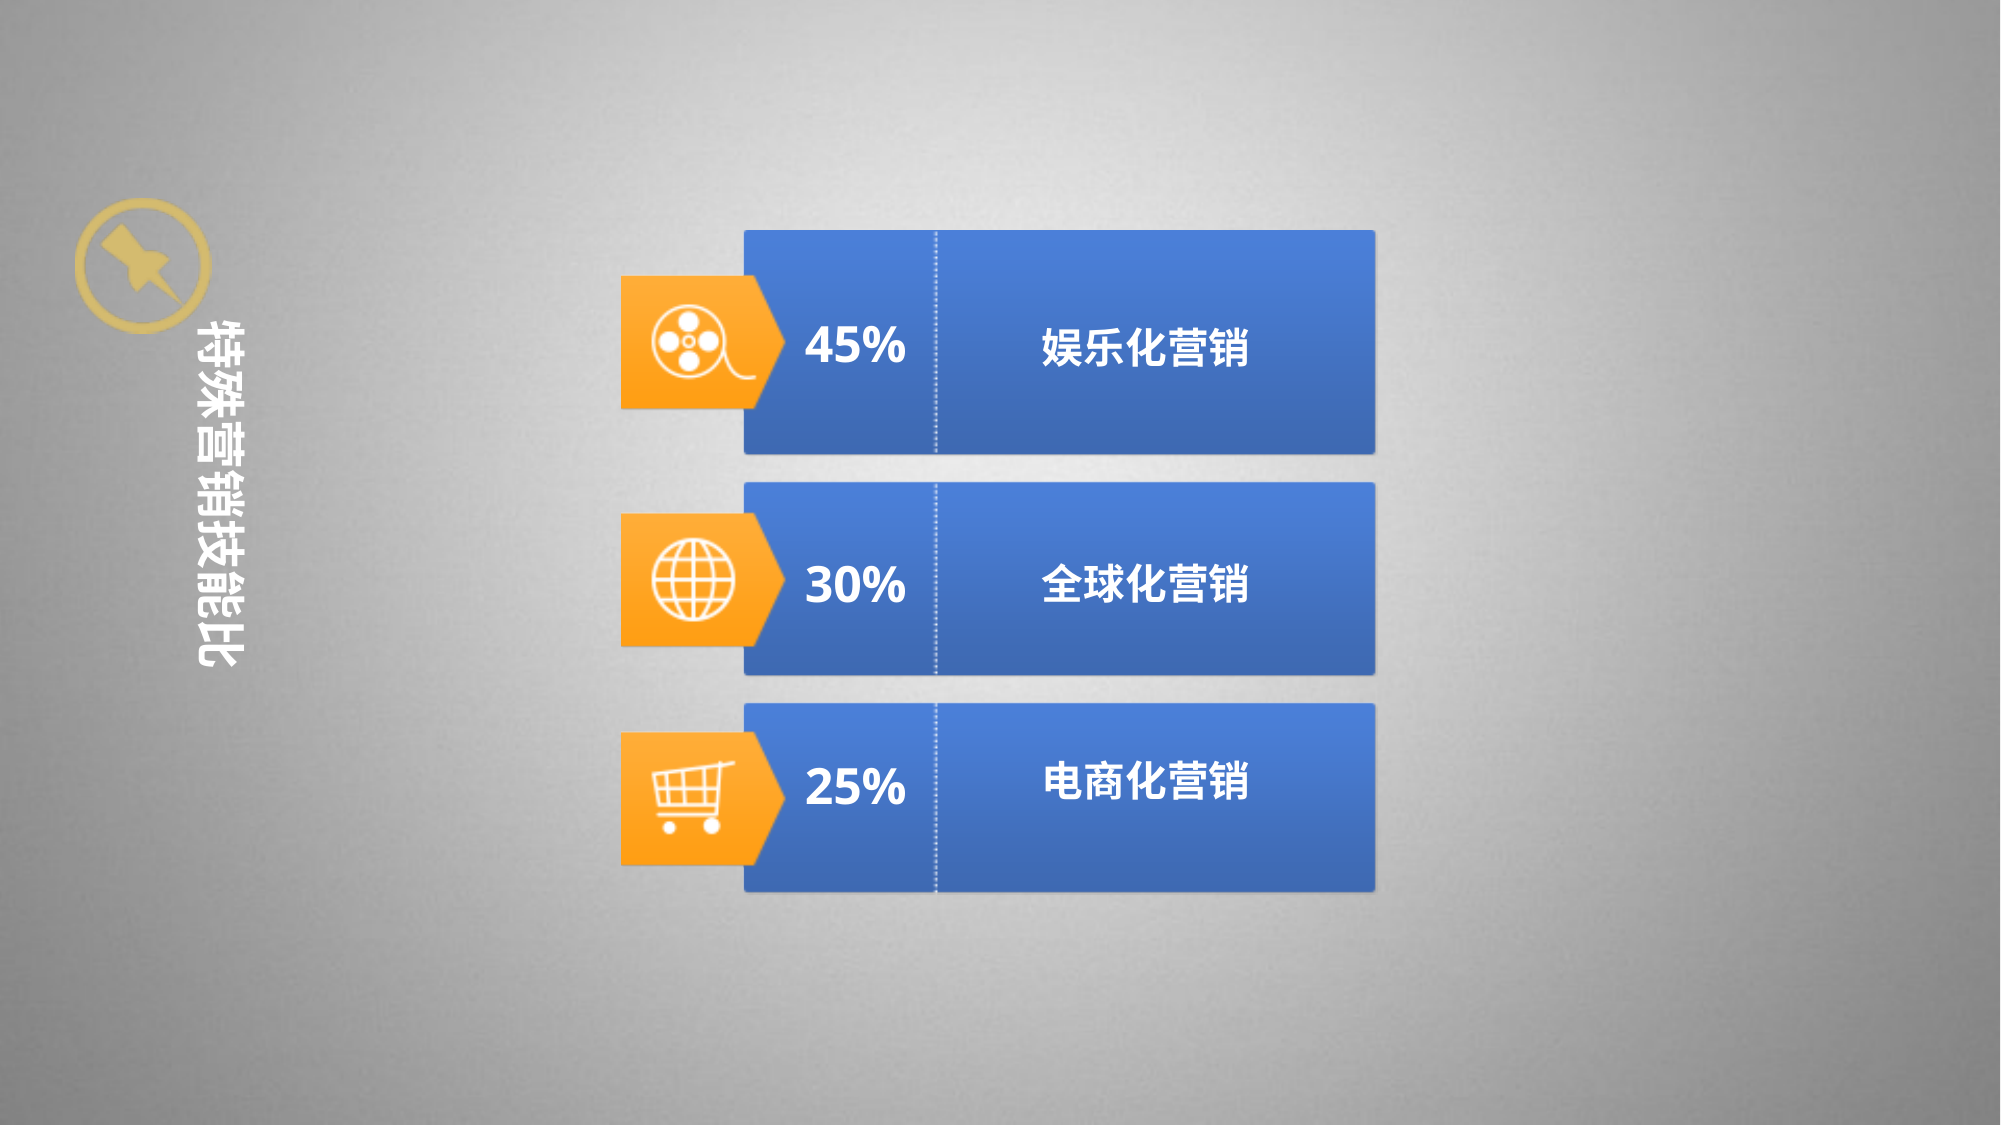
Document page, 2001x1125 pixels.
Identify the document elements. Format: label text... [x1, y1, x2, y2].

picture [0, 0, 2001, 1125]
text_box 特殊营销技能比 [169, 304, 260, 786]
